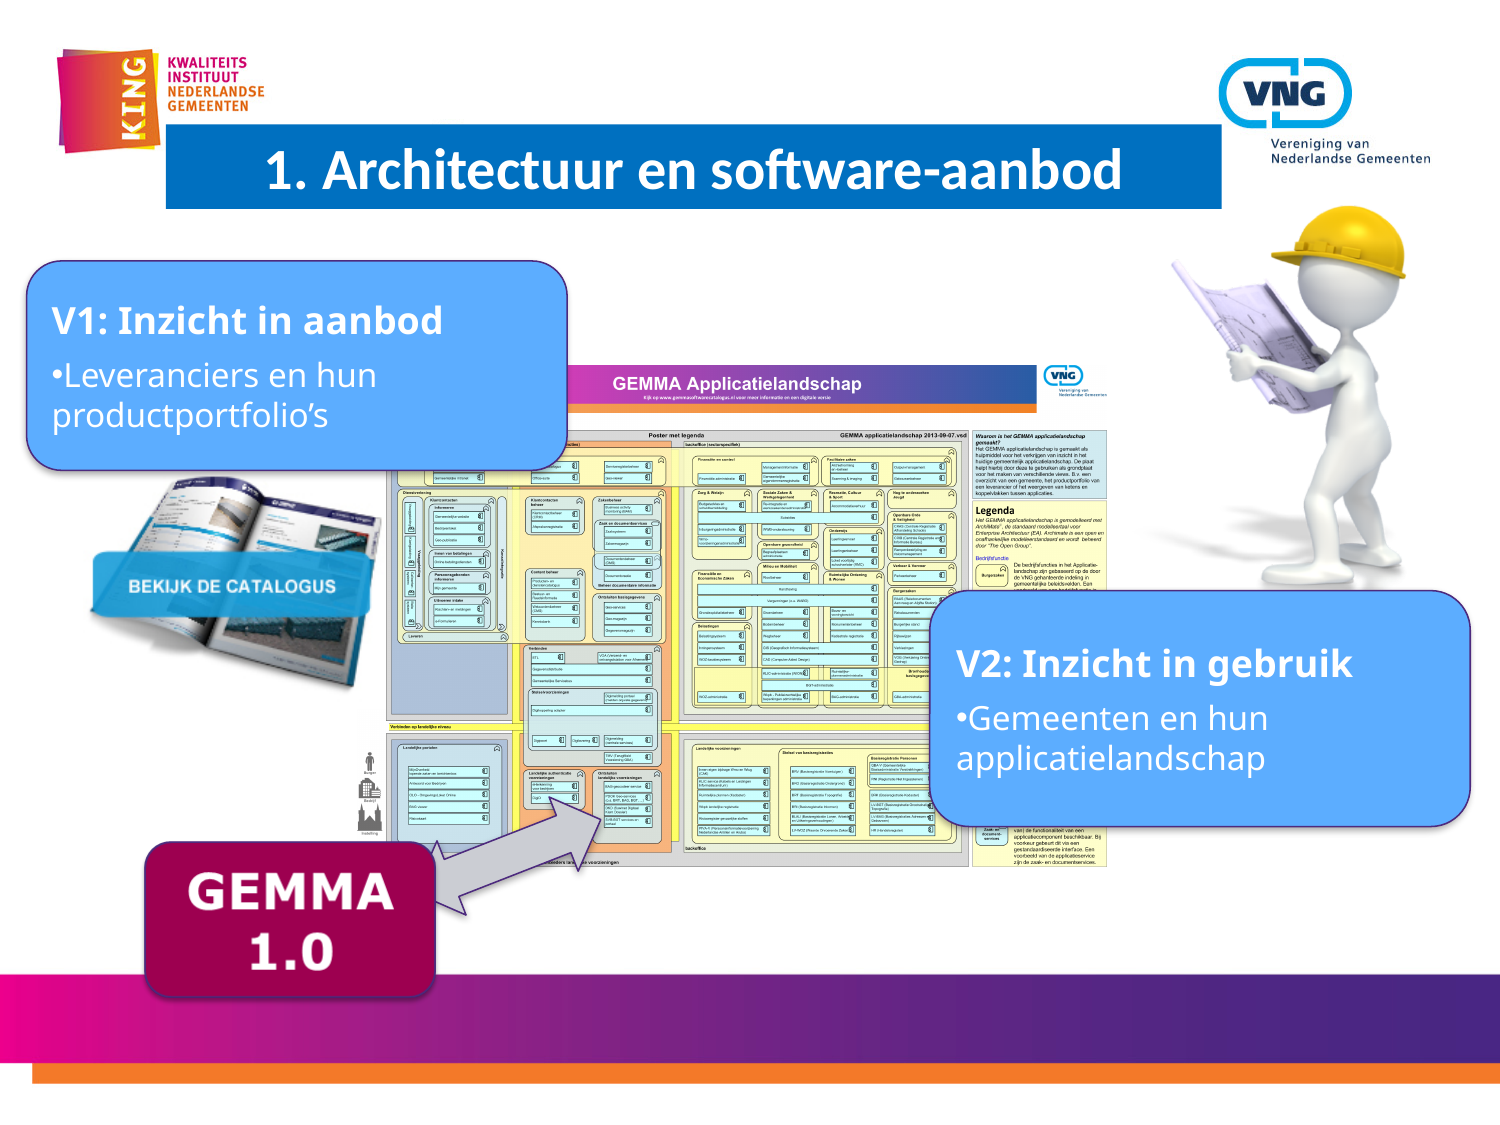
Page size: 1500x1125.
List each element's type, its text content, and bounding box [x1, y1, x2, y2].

text_box V1: Inzicht in aanbod Leveranciers en hun productportfolio’s [25, 260, 568, 472]
text_box V2: Inzicht in gebruik Gemeenten en hun applicatielandschap [1112, 589, 1472, 828]
picture [0, 0, 1500, 1125]
text_box 1. Architectuur en software-aanbod [165, 124, 1222, 209]
text_box [446, 876, 514, 916]
